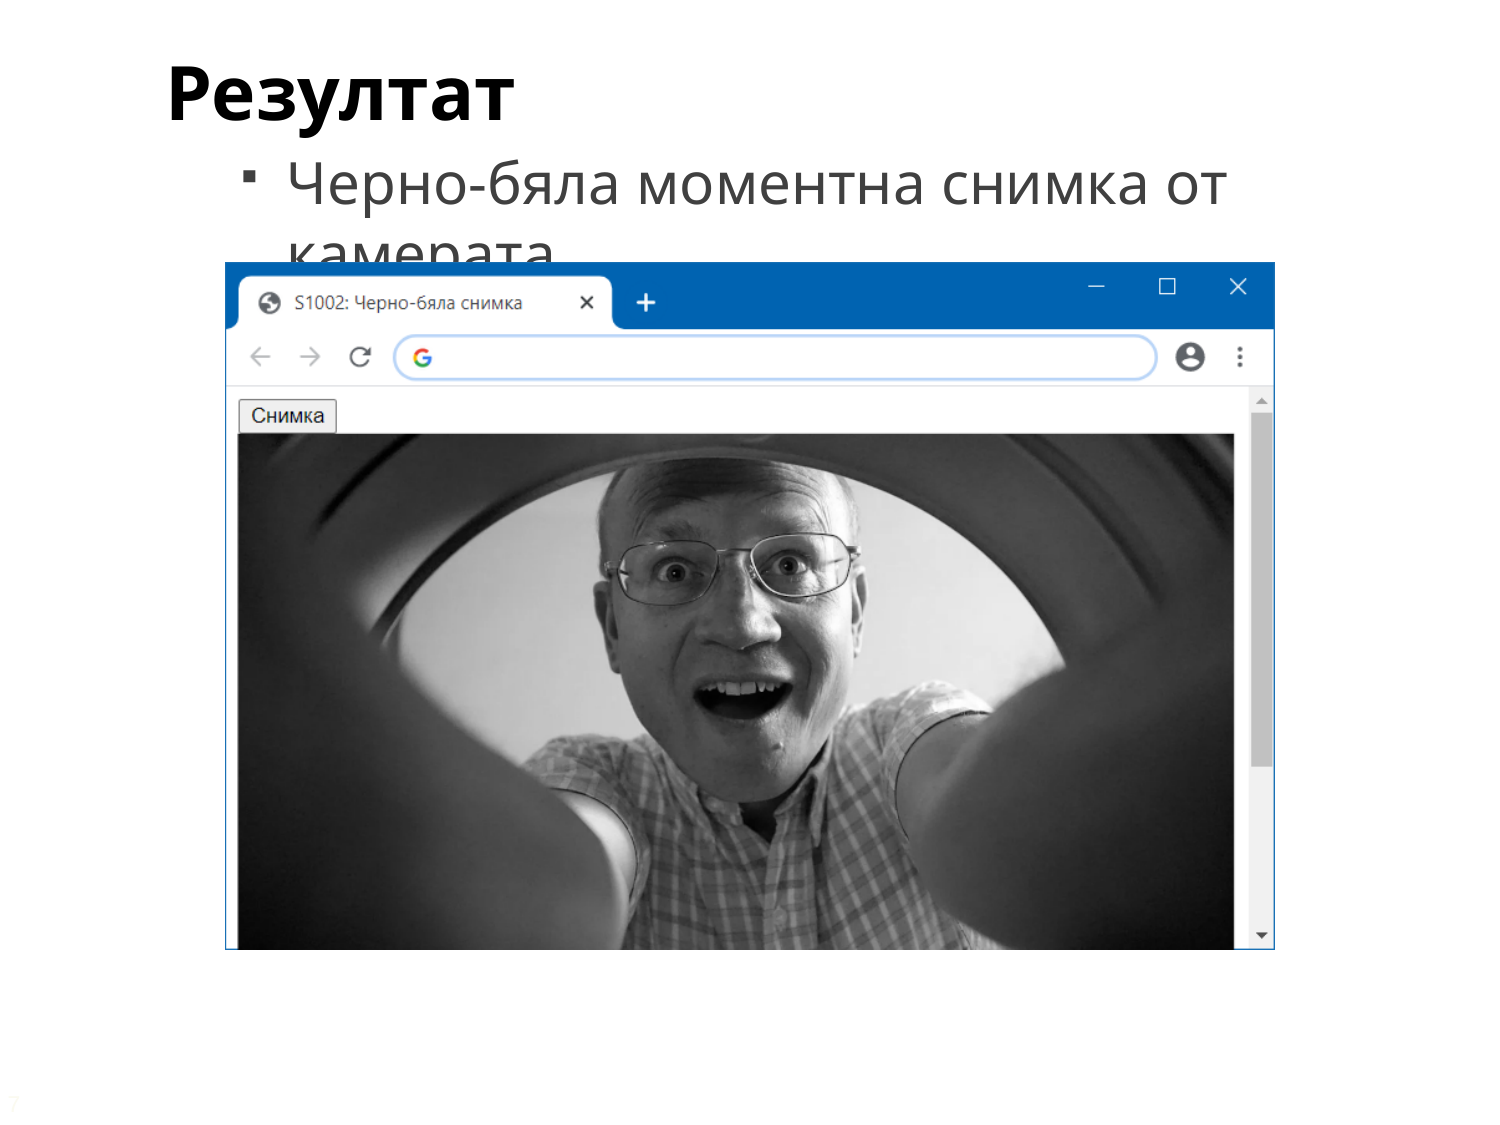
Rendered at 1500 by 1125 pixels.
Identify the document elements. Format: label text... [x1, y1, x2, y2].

list Резултат Черно-бяла моментна снимка от камерата [150, 37, 1488, 1113]
picture [224, 262, 1276, 950]
